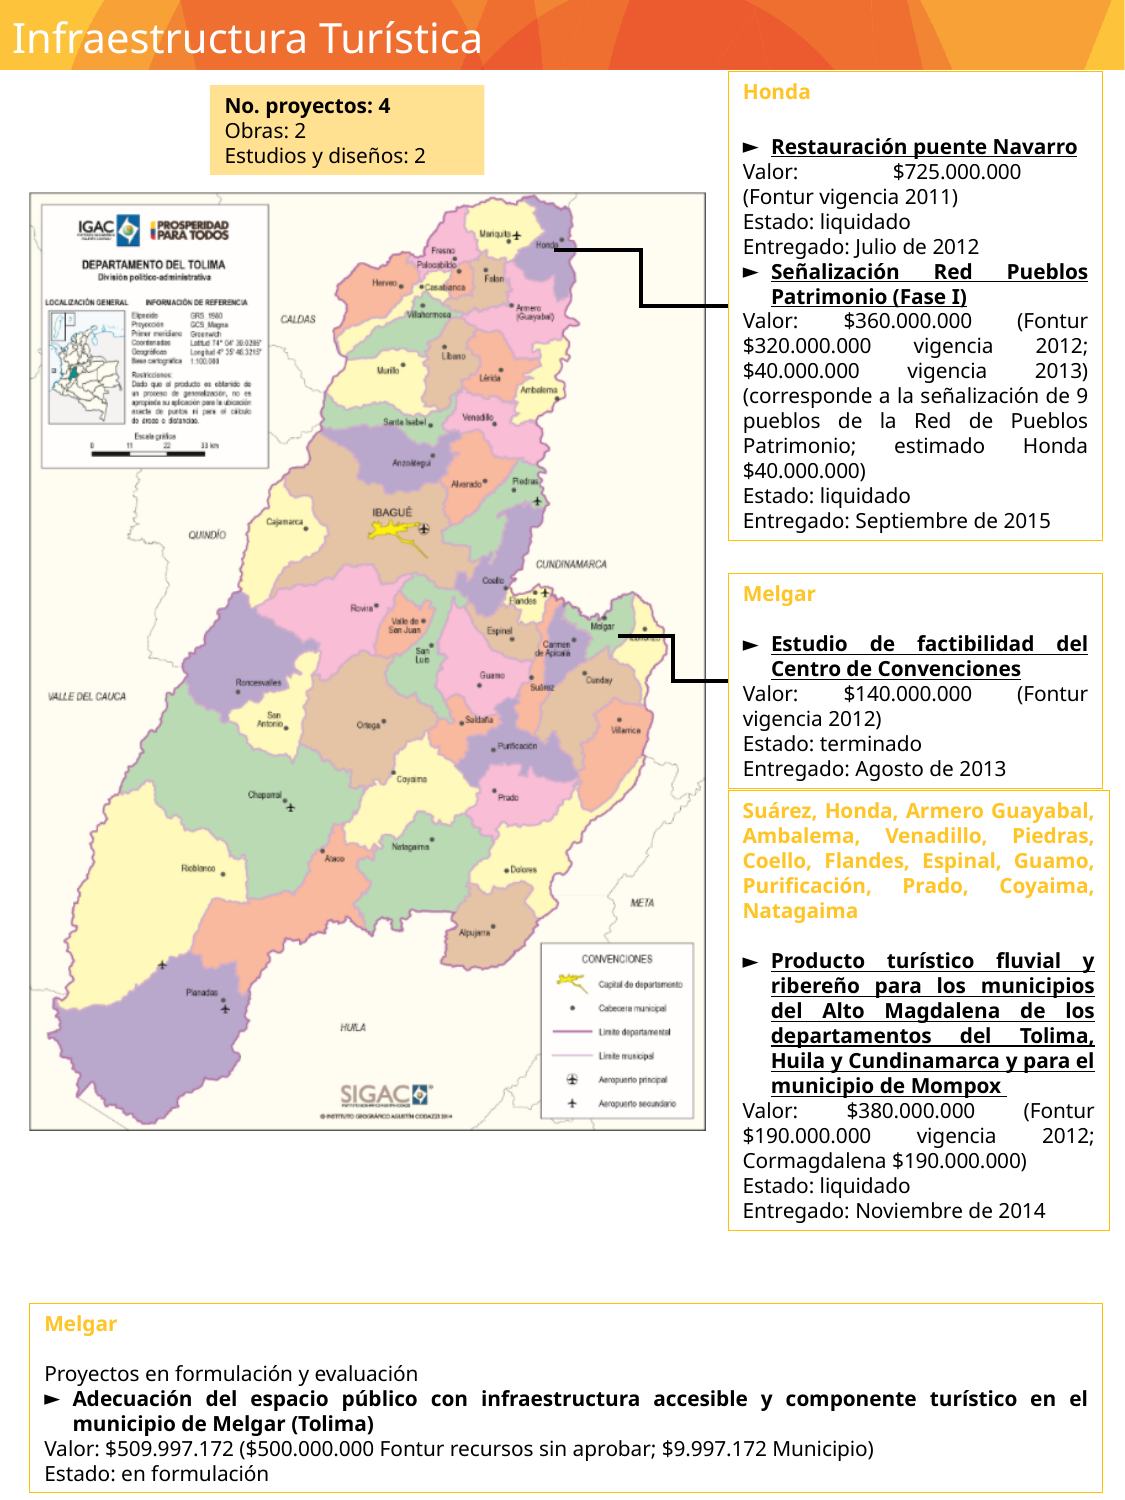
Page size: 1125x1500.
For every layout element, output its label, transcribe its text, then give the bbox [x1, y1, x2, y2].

picture [0, 0, 1125, 70]
picture [29, 192, 706, 1131]
text_box Melgar Proyectos en formulación y evaluación Adecuación del espacio público con infraestructura accesible y componente turístico en el municipio de Melgar (Tolima) Valor: $509.997.172 ($500.000.000 Fontur recursos sin aprobar; $9.997.172 Municipio) Estado: en formulación [29, 1303, 1103, 1493]
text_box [554, 249, 729, 321]
text_box Melgar Estudio de factibilidad del Centro de Convenciones Valor: $140.000.000 (Fontur vigencia 2012) Estado: terminado Entregado: Agosto de 2013 [728, 573, 1103, 789]
text_box No. proyectos: 4 Obras: 2 Estudios y diseños: 2 [209, 85, 485, 175]
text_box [618, 636, 729, 683]
text_box Suárez, Honda, Armero Guayabal, Ambalema, Venadillo, Piedras, Coello, Flandes, Espinal, Guamo, Purificación, Prado, Coyaima, Natagaima Producto turístico fluvial y ribereño para los municipios del Alto Magdalena de los departamentos del Tolima, Huila y Cundinamarca y para el municipio de Mompox Valor: $380.000.000 (Fontur $190.000.000 vigencia 2012; Cormagdalena $190.000.000) Estado: liquidado Entregado: Noviembre de 2014 [728, 790, 1110, 1231]
text_box Honda Restauración puente Navarro Valor: $725.000.000 (Fontur vigencia 2011) Estado: liquidado Entregado: Julio de 2012 Señalización Red Pueblos Patrimonio (Fase I) Valor: $360.000.000 (Fontur $320.000.000 vigencia 2012; $40.000.000 vigencia 2013) (corresponde a la señalización de 9 pueblos de la Red de Pueblos Patrimonio; estimado Honda $40.000.000) Estado: liquidado Entregado: Septiembre de 2015 [728, 71, 1103, 541]
